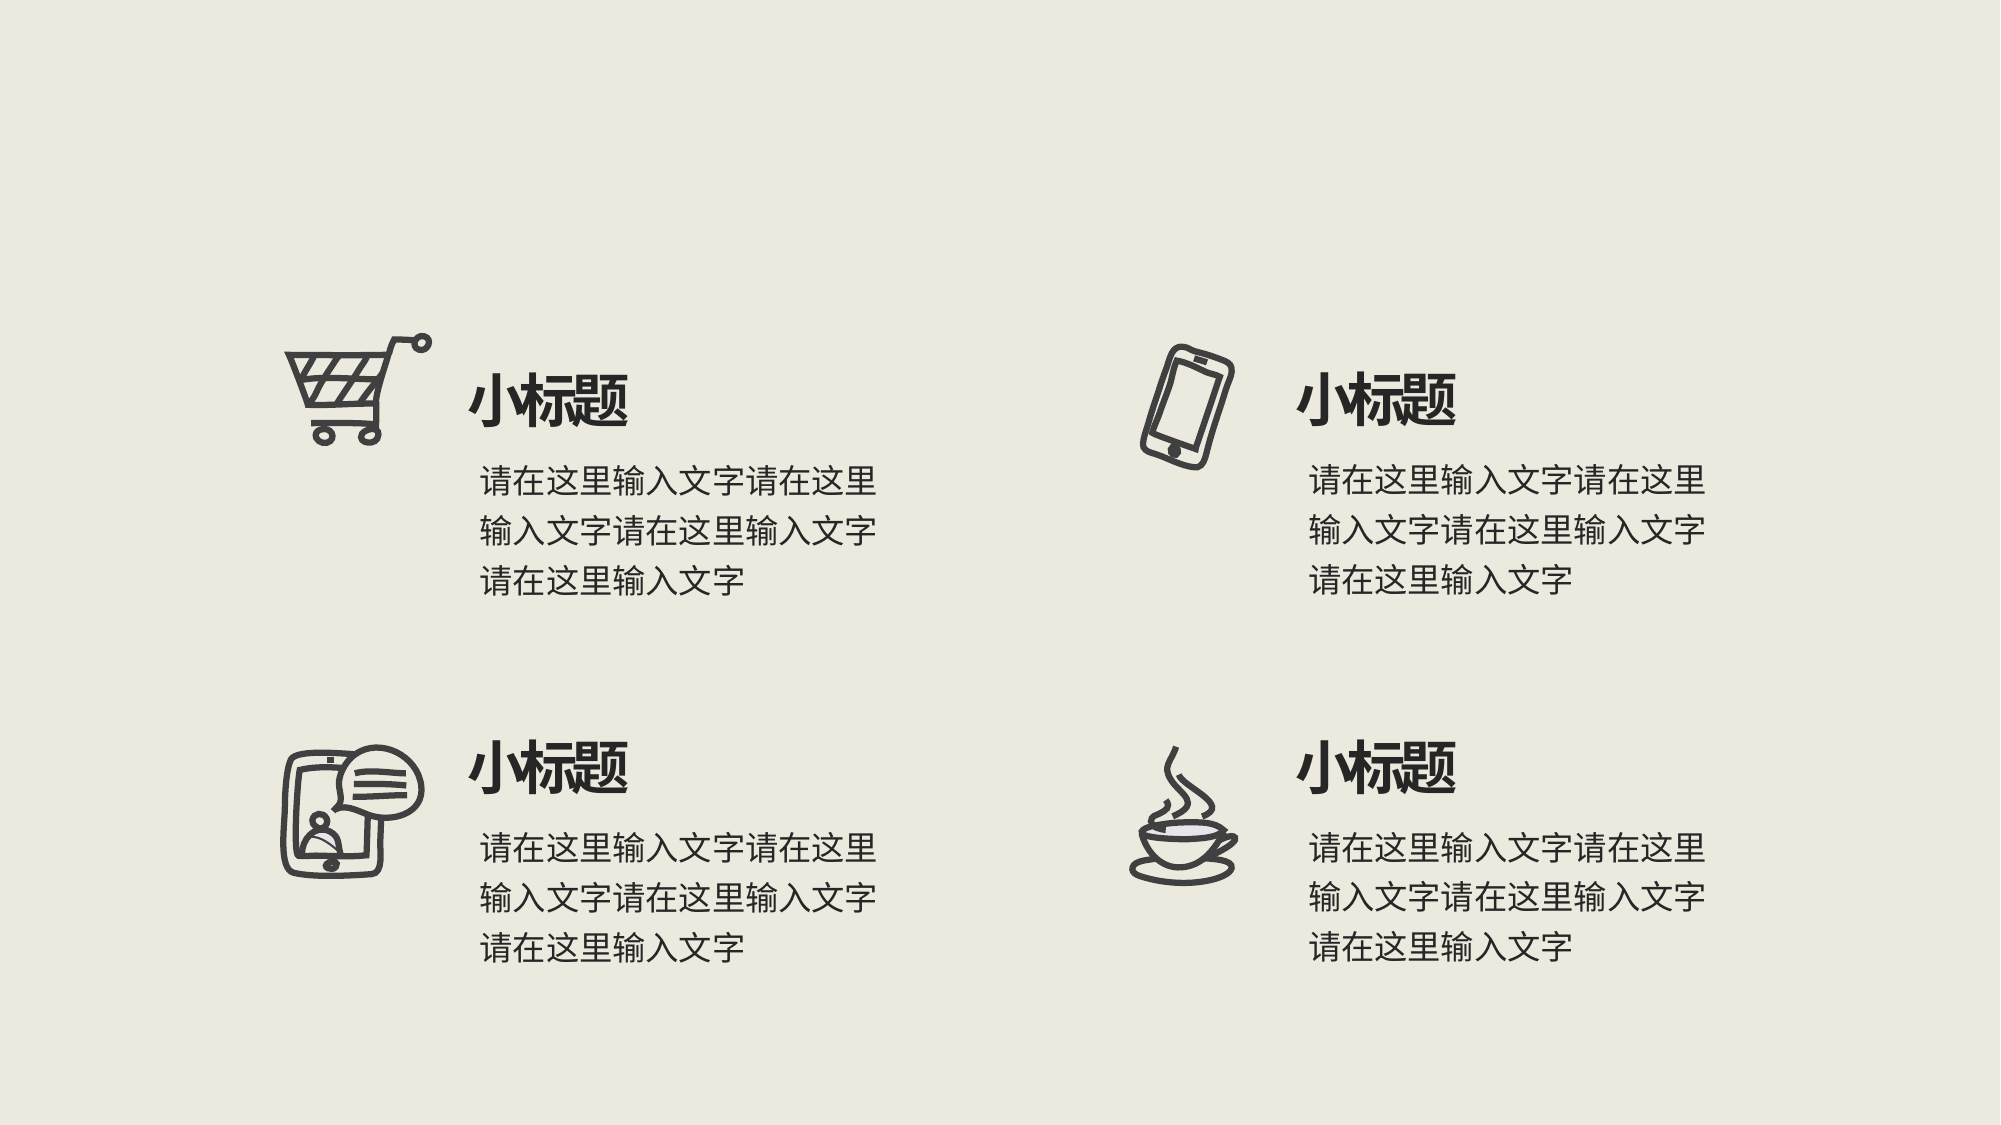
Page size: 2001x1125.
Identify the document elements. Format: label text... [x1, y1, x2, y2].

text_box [283, 747, 422, 876]
text_box 请在这里输入文字请在这里输入文字请在这里输入文字请在这里输入文字 [1293, 441, 1746, 607]
text_box 请在这里输入文字请在这里输入文字请在这里输入文字请在这里输入文字 [1293, 809, 1746, 974]
text_box 小标题 [1281, 356, 1473, 441]
text_box 小标题 [452, 356, 645, 442]
text_box 小标题 [1281, 723, 1473, 809]
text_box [1142, 346, 1232, 468]
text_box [288, 336, 430, 444]
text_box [1132, 746, 1236, 883]
text_box 请在这里输入文字请在这里输入文字请在这里输入文字请在这里输入文字 [464, 810, 917, 975]
text_box 小标题 [452, 724, 645, 810]
text_box 请在这里输入文字请在这里输入文字请在这里输入文字请在这里输入文字 [464, 442, 917, 608]
